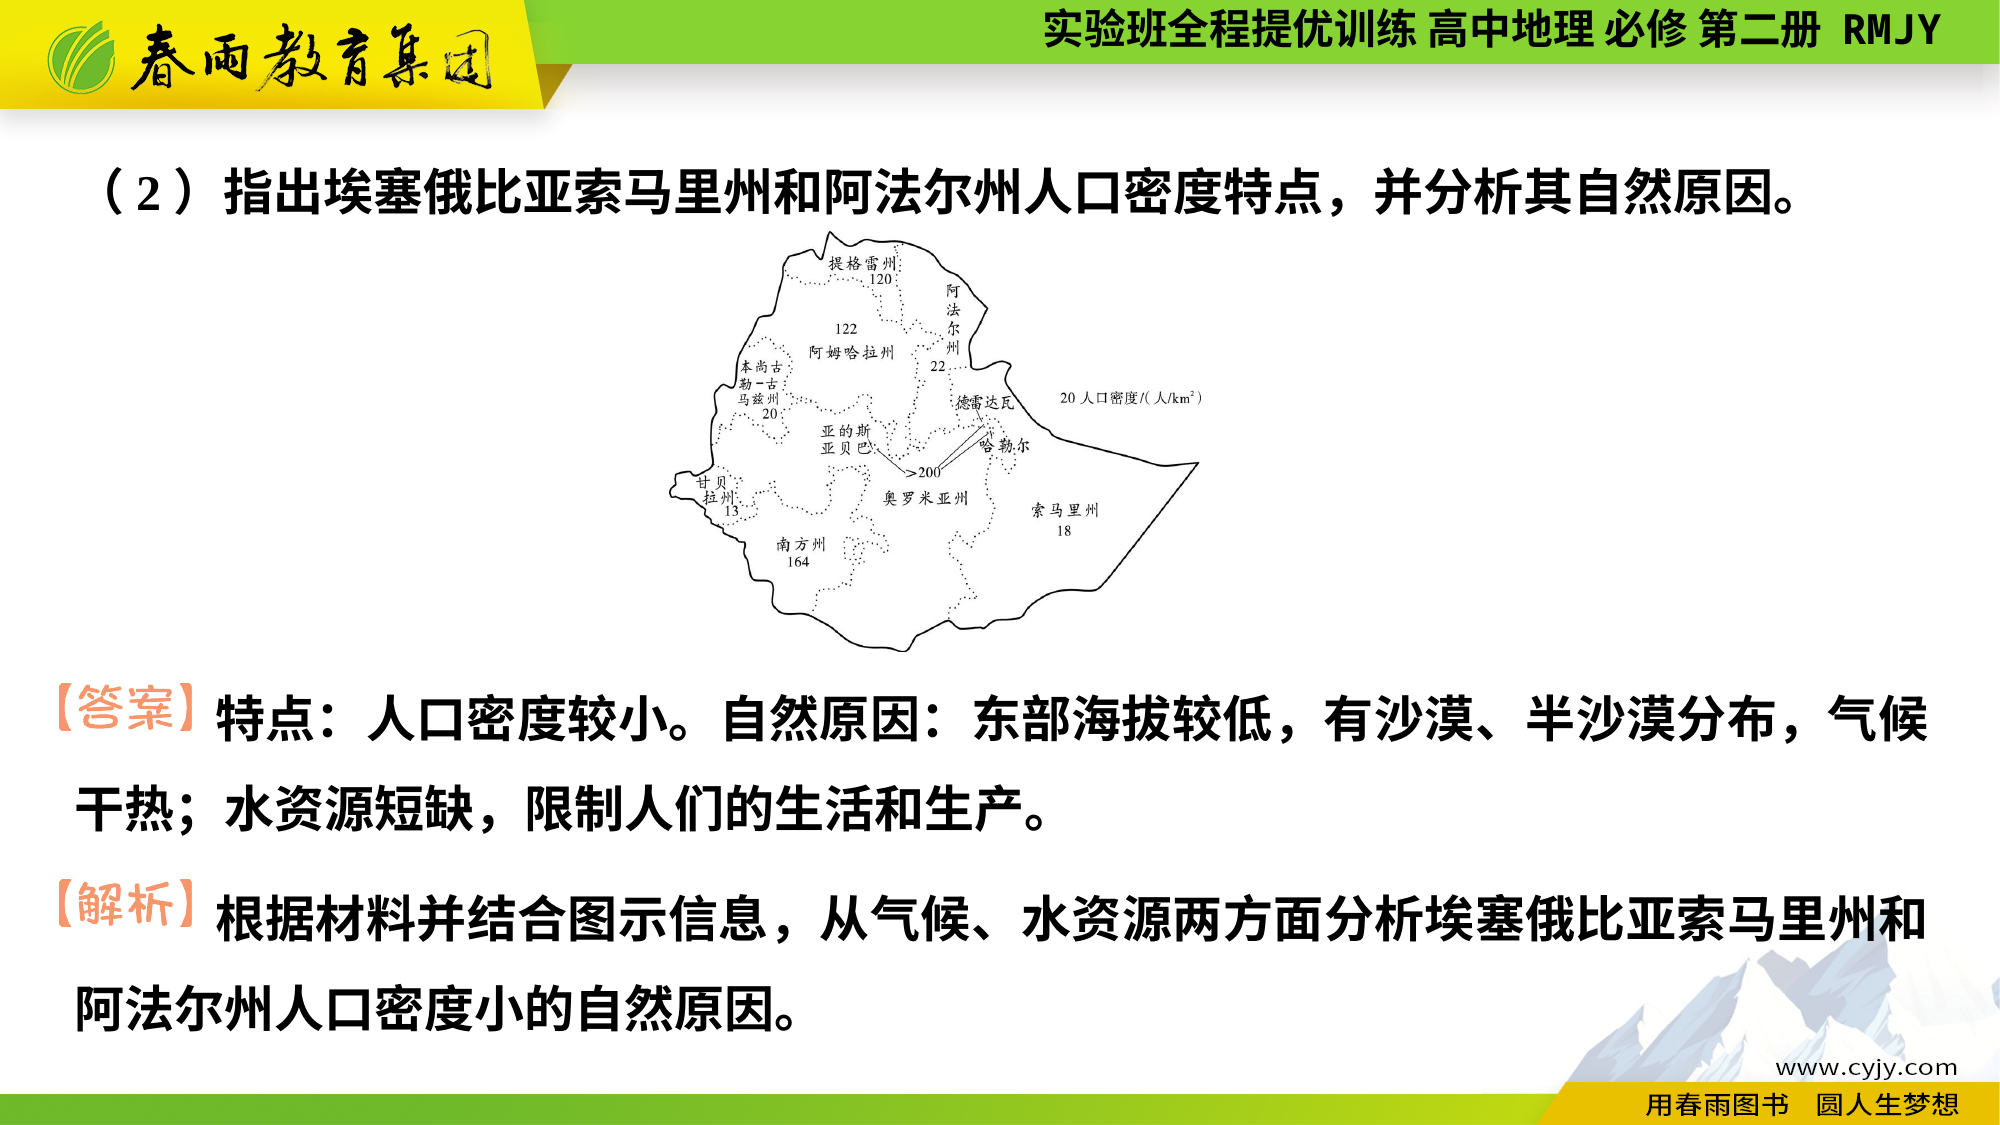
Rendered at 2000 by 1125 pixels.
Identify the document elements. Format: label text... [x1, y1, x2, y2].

list （2）指出埃塞俄比亚索马里州和阿法尔州人口密度特点，并分析其自然原因。 [59, 122, 1944, 217]
text_box 根据材料并结合图示信息，从气候、水资源两方面分析埃塞俄比亚索马里州和阿法尔州人口密度小的自然原因。 [59, 849, 1944, 1045]
picture [0, 0, 2000, 1125]
text_box 特点：人口密度较小。自然原因：东部海拔较低，有沙漠、半沙漠分布，气候干热；水资源短缺，限制人们的生活和生产。 [59, 649, 1944, 845]
